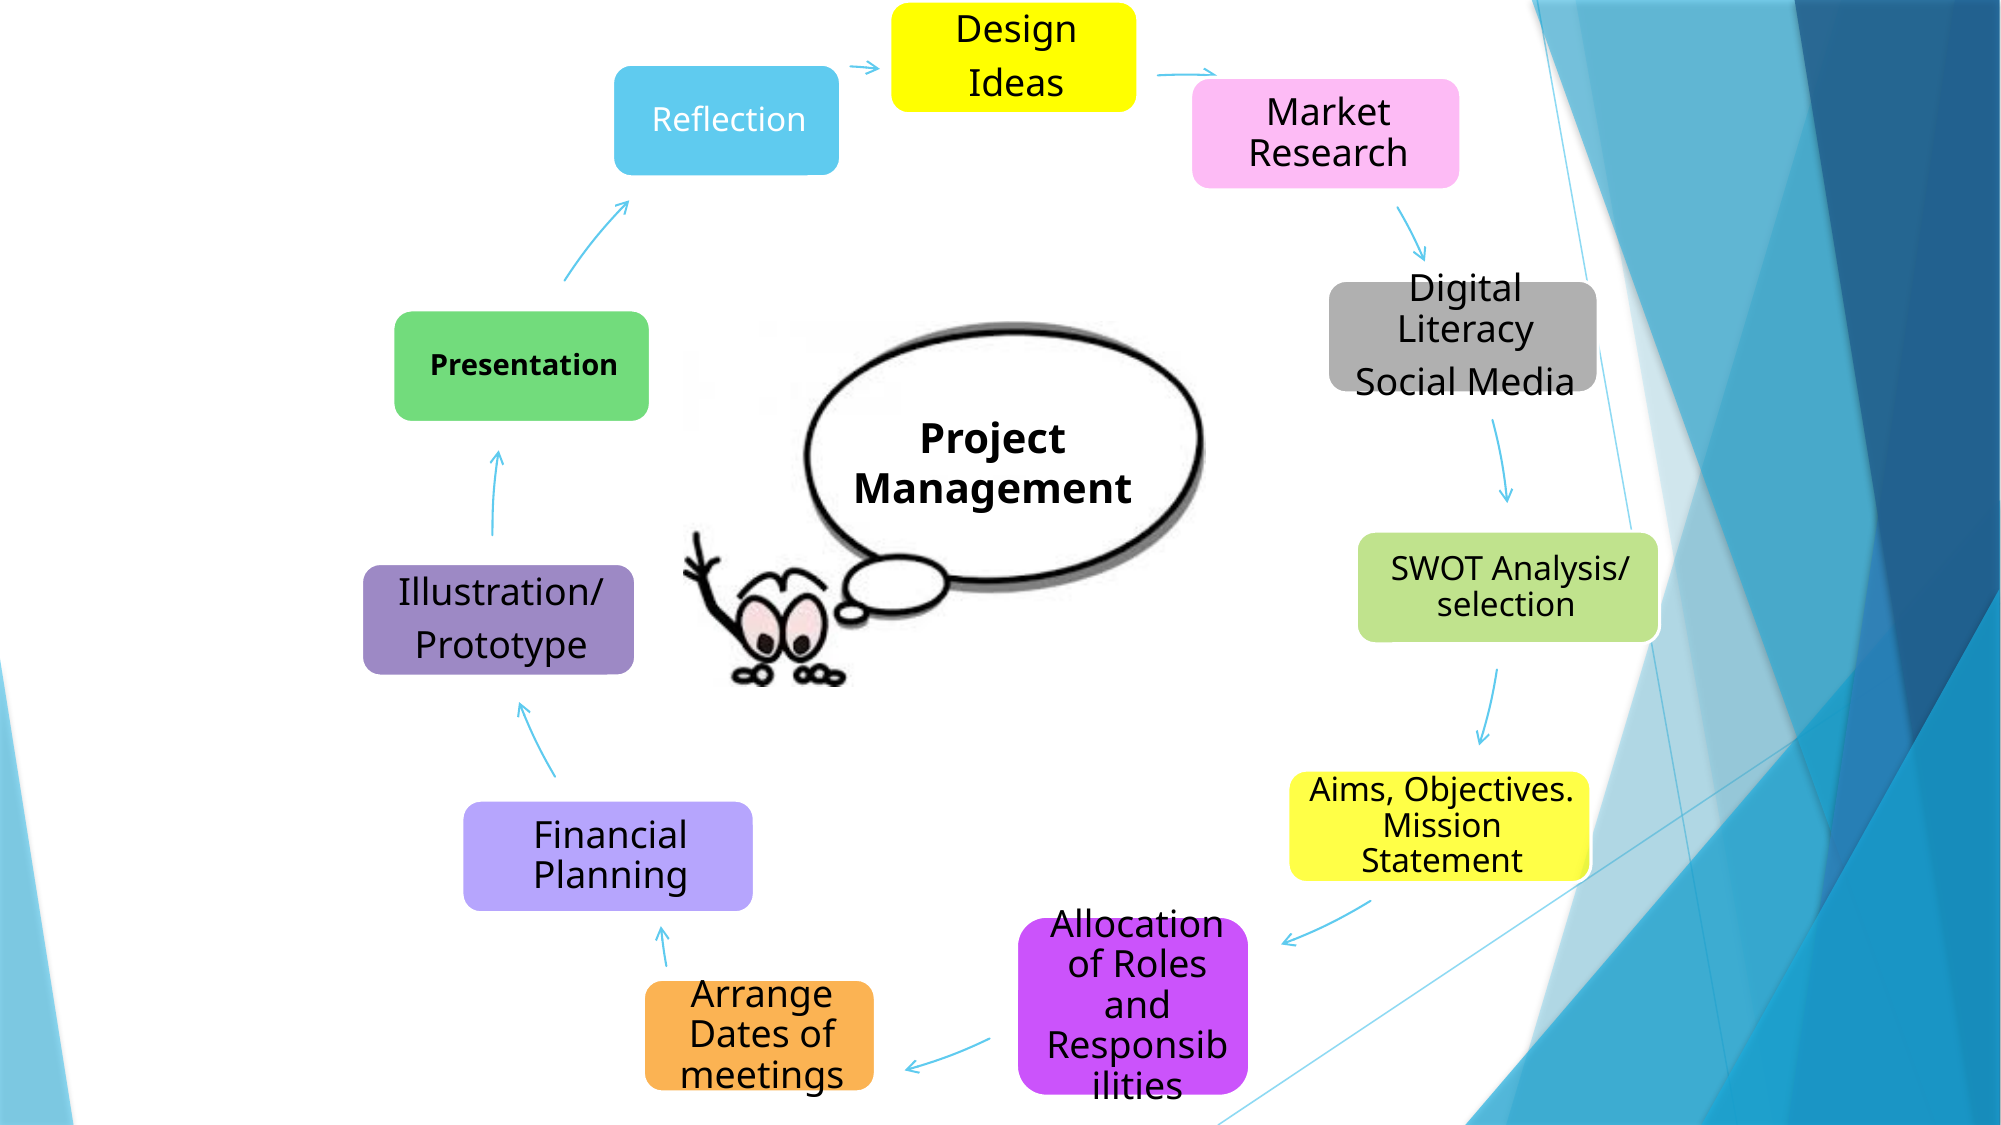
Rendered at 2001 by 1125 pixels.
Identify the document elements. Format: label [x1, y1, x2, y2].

picture [682, 320, 1206, 687]
text_box [16, 0, 2000, 1109]
